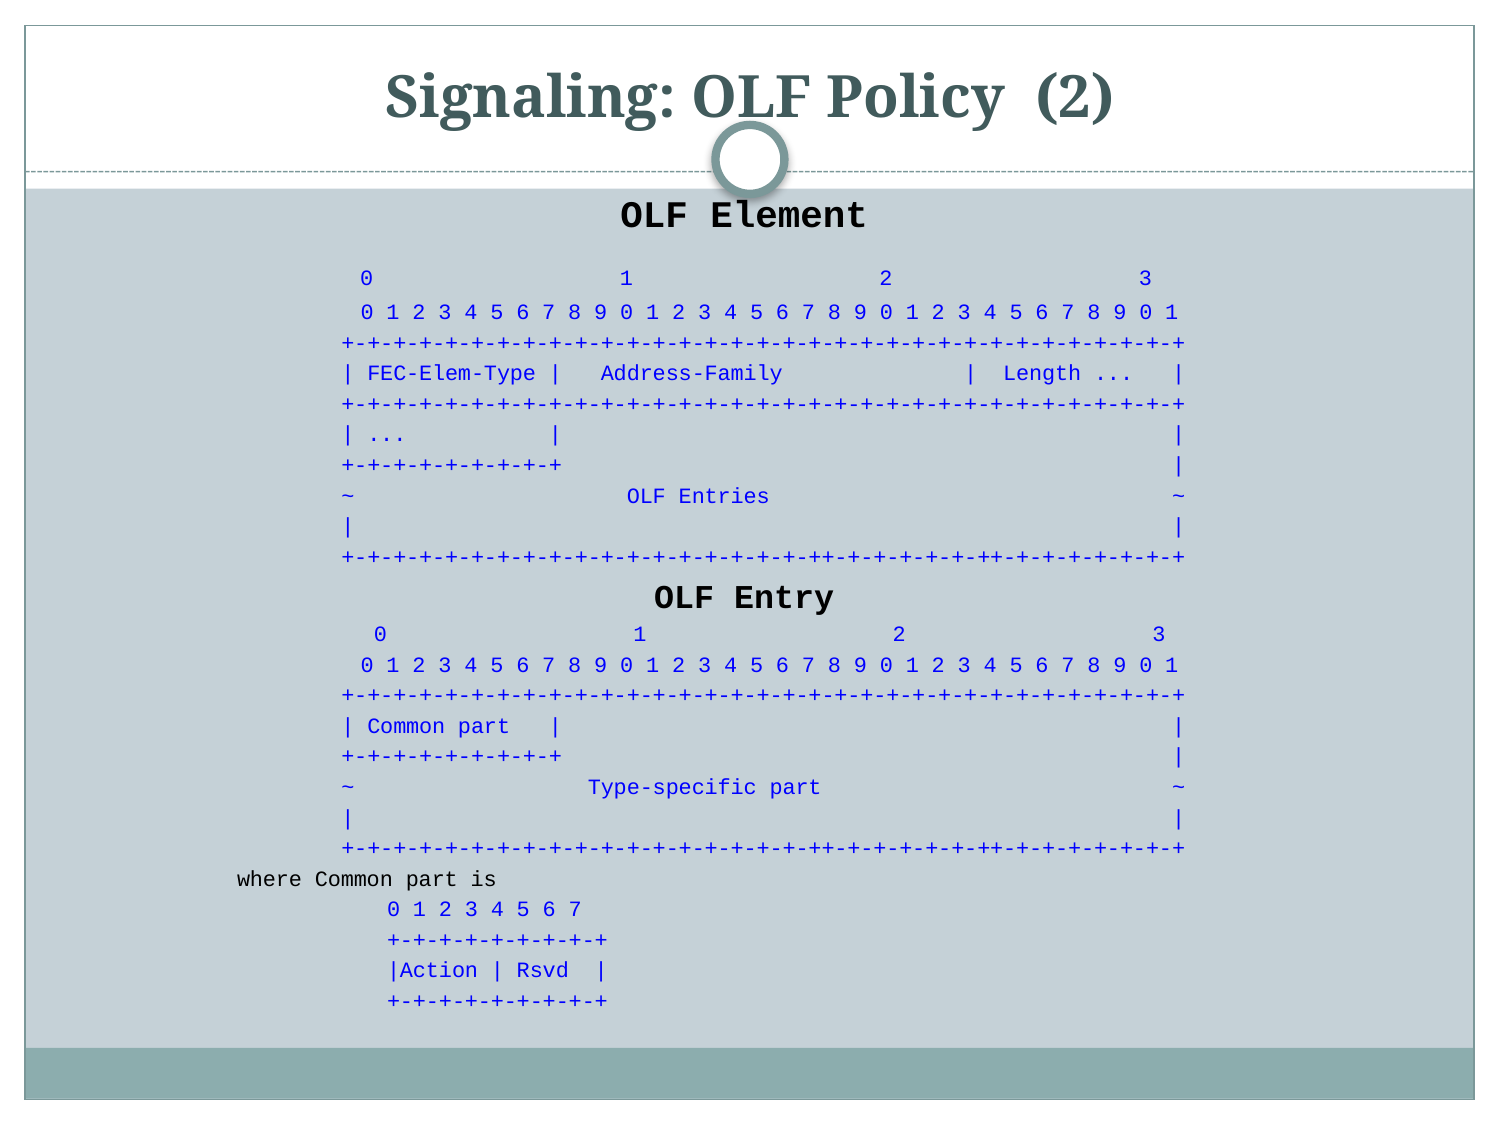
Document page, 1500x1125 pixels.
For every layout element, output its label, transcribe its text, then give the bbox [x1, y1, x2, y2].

title Signaling: OLF Policy (2) [0, 12, 1500, 137]
list OLF Element 0 1 2 3 0 1 2 3 4 5 6 7 8 9 0 1 2 3 4 5 6 7 8 9 0 1 2 3 4 5 6 7 8 9 0 1 +-+-+-+-+-+-+-+-+-+-+-+-+-+-+-+-+-+-+-+-+-+-+-+-+-+-+-+-+-+-+-+-+ | FEC-Elem-Type | Address-Family | Length ... | +-+-+-+-+-+-+-+-+-+-+-+-+-+-+-+-+-+-+-+-+-+-+-+-+-+-+-+-+-+-+-+-+ | ... | | +-+-+-+-+-+-+-+-+ | ~ OLF Entries ~ | | +-+-+-+-+-+-+-+-+-+-+-+-+-+-+-+-+-+-++-+-+-+-+-+-++-+-+-+-+-+-+-+ OLF Entry 0 1 2 3 0 1 2 3 4 5 6 7 8 9 0 1 2 3 4 5 6 7 8 9 0 1 2 3 4 5 6 7 8 9 0 1 +-+-+-+-+-+-+-+-+-+-+-+-+-+-+-+-+-+-+-+-+-+-+-+-+-+-+-+-+-+-+-+-+ | Common part | | +-+-+-+-+-+-+-+-+ | ~ Type-specific part ~ | | +-+-+-+-+-+-+-+-+-+-+-+-+-+-+-+-+-+-++-+-+-+-+-+-++-+-+-+-+-+-+-+ where Common part is 0 1 2 3 4 5 6 7 +-+-+-+-+-+-+-+-+ |Action | Rsvd | +-+-+-+-+-+-+-+-+ [27, 182, 1462, 1087]
